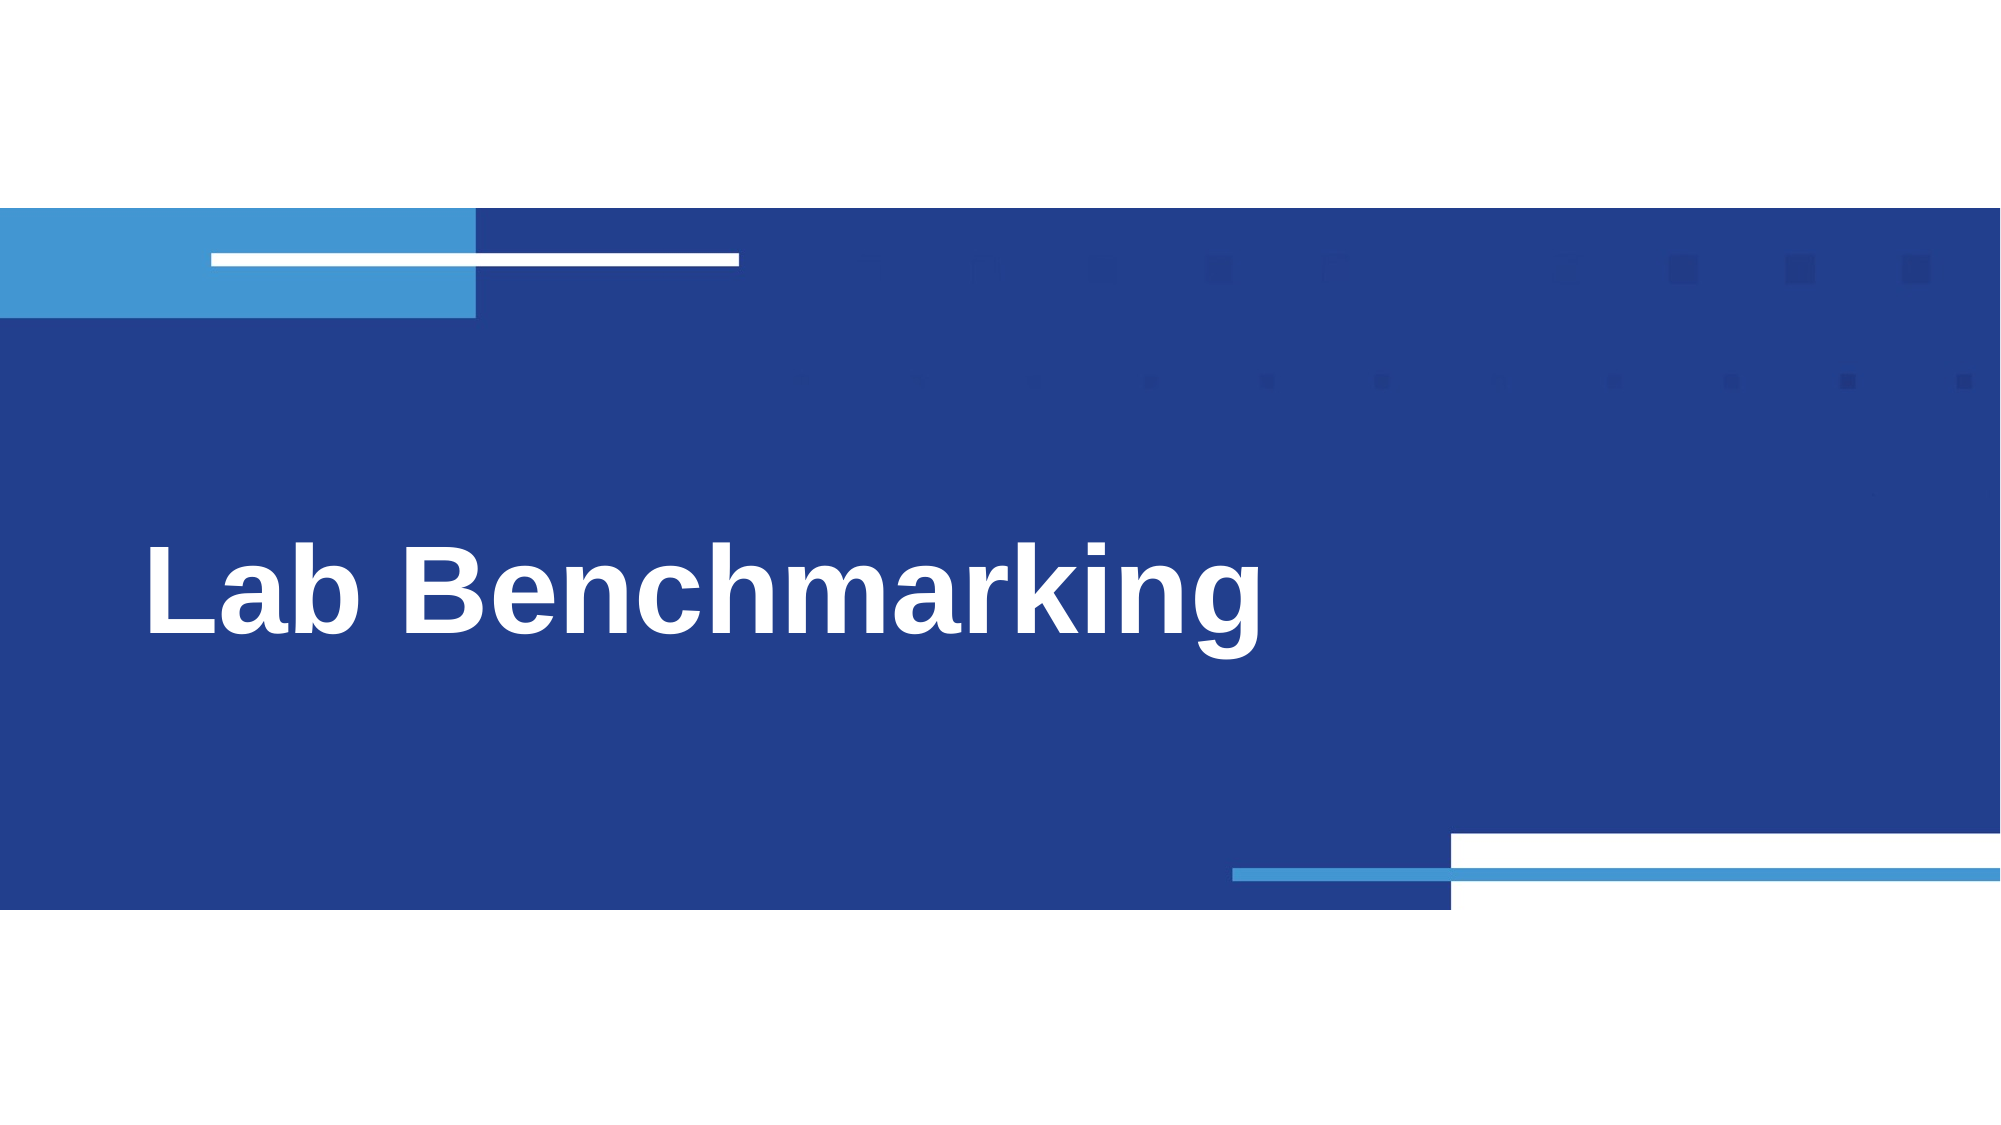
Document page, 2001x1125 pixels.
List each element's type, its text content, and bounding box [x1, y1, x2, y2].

picture [0, 208, 2001, 910]
title Lab Benchmarking [127, 320, 1644, 867]
